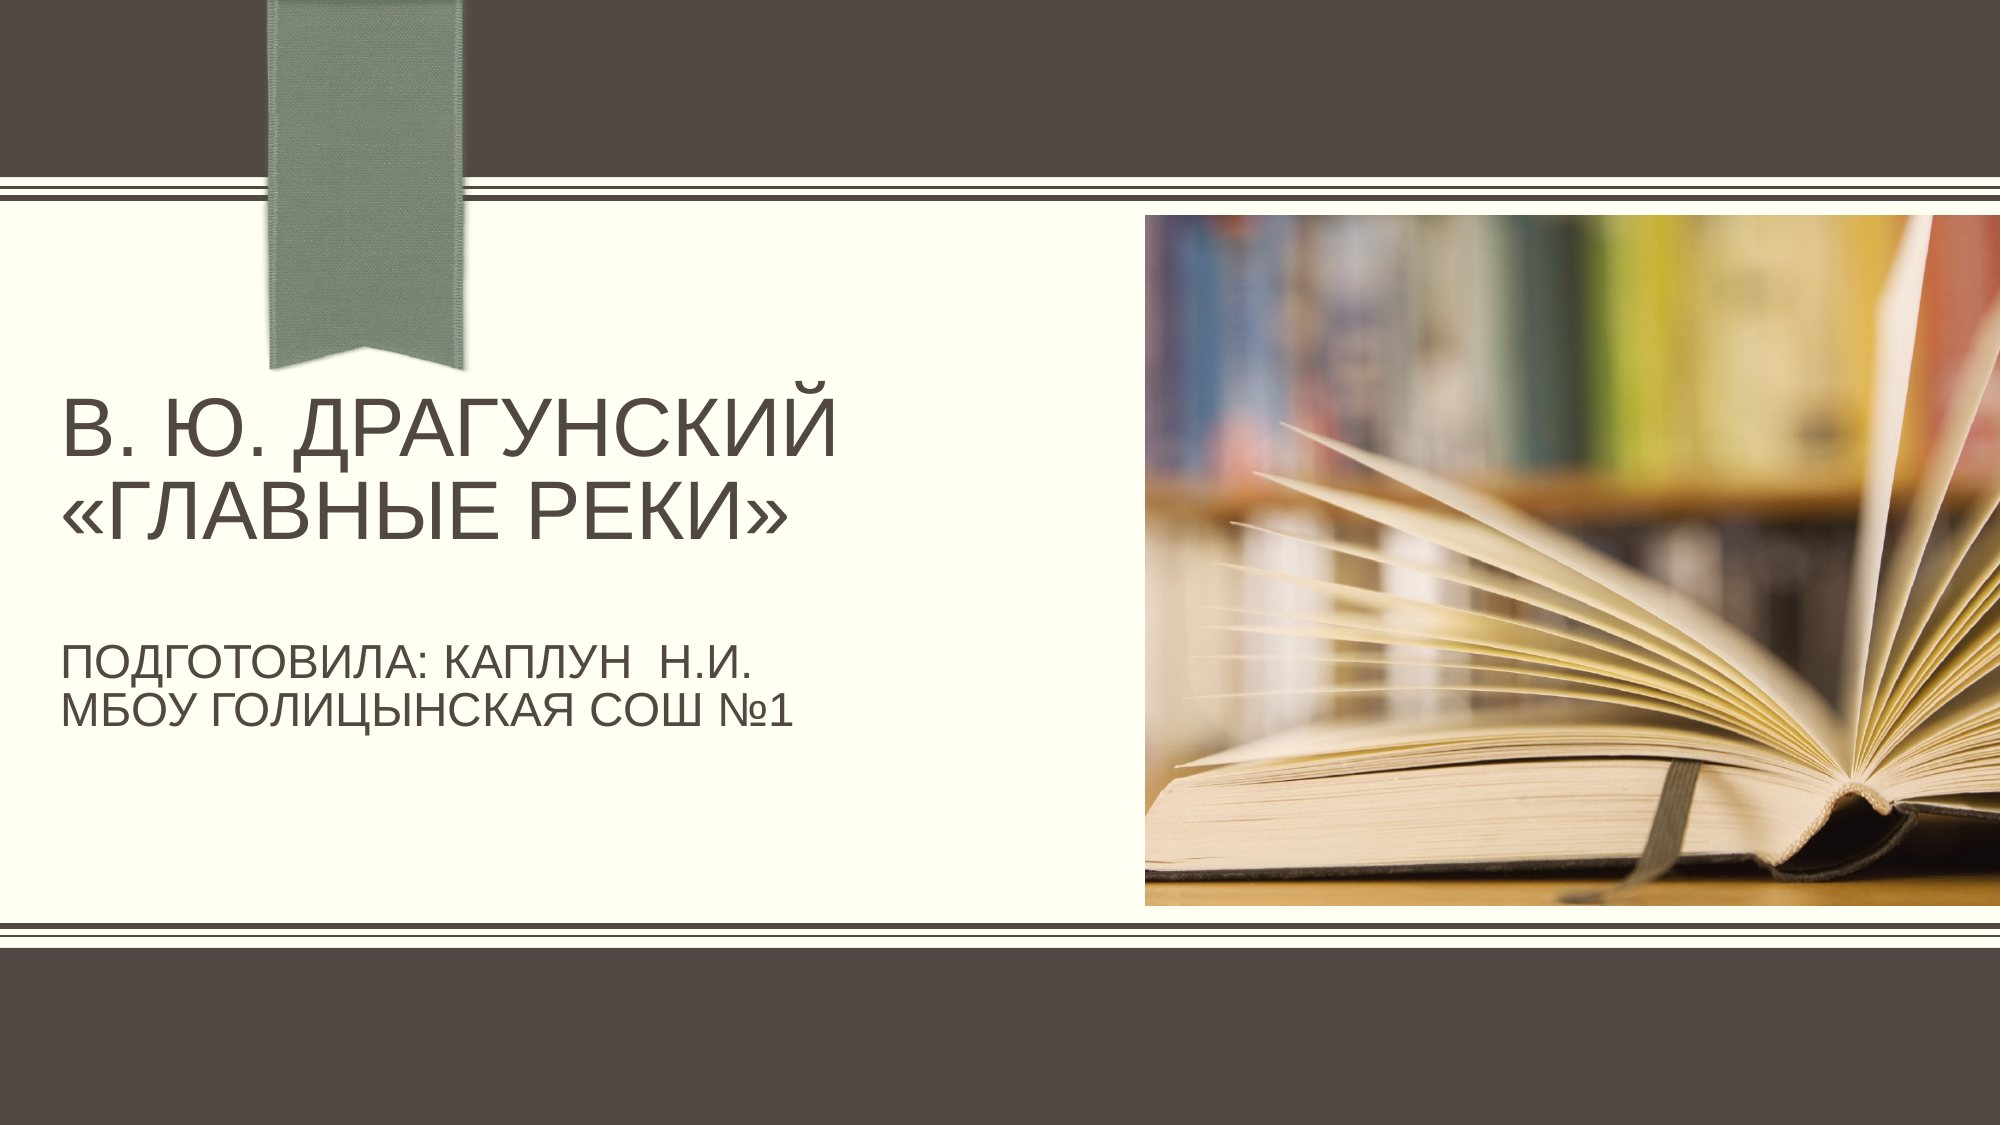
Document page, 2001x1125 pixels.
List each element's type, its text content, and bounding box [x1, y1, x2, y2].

title В. Ю. Драгунский «ГЛАВНЫЕ РЕКИ» Подготовила: Каплун Н.И. мбоу Голицынская сош №1 [60, 380, 1101, 745]
picture [1145, 214, 2000, 906]
